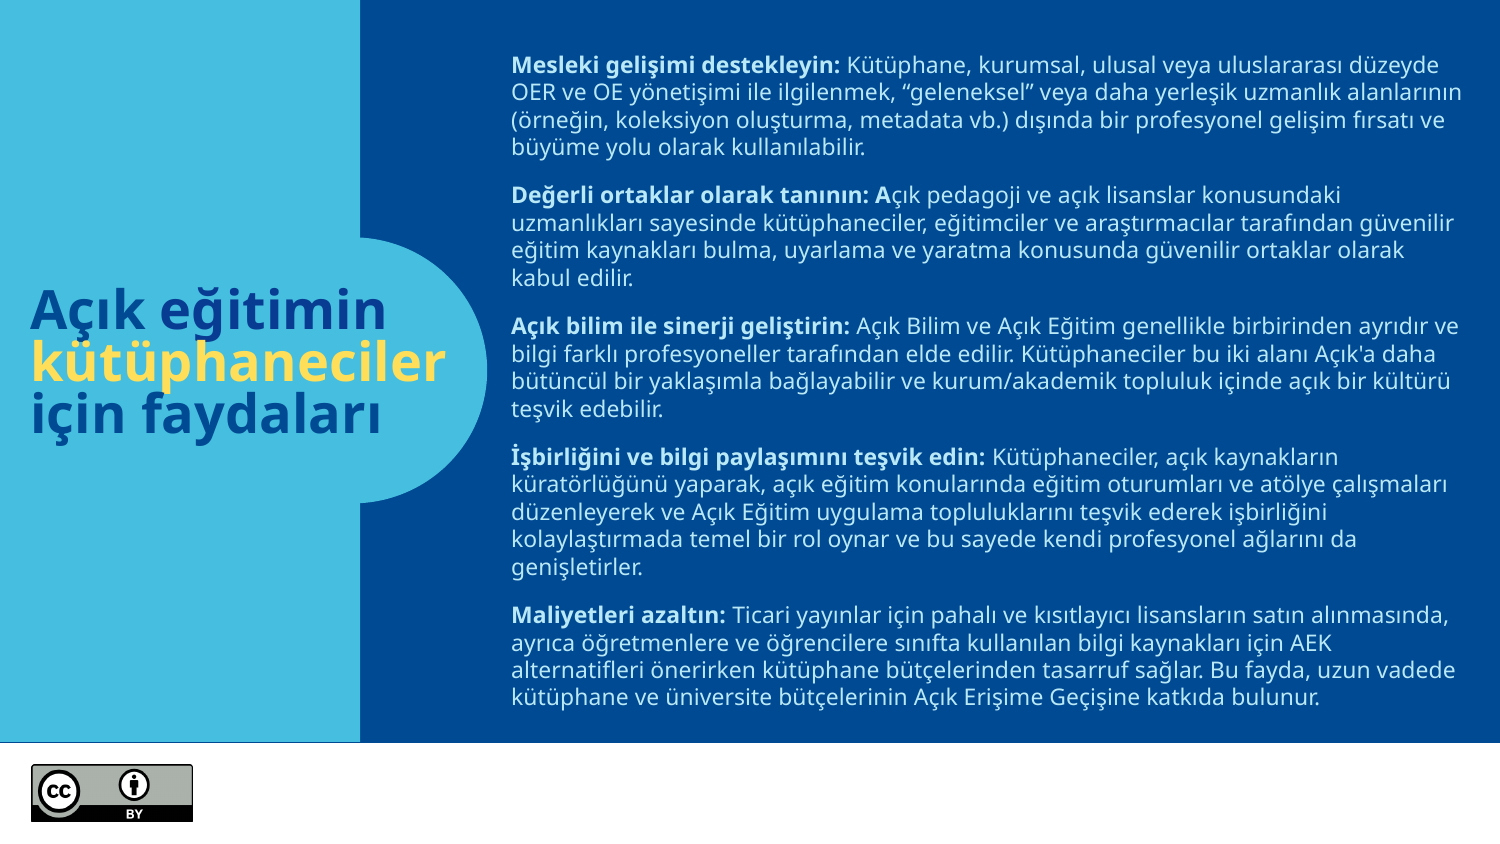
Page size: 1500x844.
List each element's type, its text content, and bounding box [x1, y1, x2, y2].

text_box [252, 459, 453, 504]
text_box Açık eğitimin kütüphaneciler için faydaları [15, 273, 465, 459]
text_box Mesleki gelişimi destekleyin: Kütüphane, kurumsal, ulusal veya uluslararası düzeyde OER ve OE yönetişimi ile ilgilenmek, “geleneksel” veya daha yerleşik uzmanlık alanlarının (örneğin, koleksiyon oluşturma, metadata vb.) dışında bir profesyonel gelişim fırsatı ve büyüme yolu olarak kullanılabilir. Değerli ortaklar olarak tanının: Açık pedagoji ve açık lisanslar konusundaki uzmanlıkları sayesinde kütüphaneciler, eğitimciler ve araştırmacılar tarafından güvenilir eğitim kaynakları bulma, uyarlama ve yaratma konusunda güvenilir ortaklar olarak kabul edilir. Açık bilim ile sinerji geliştirin: Açık Bilim ve Açık Eğitim genellikle birbirinden ayrıdır ve bilgi farklı profesyoneller tarafından elde edilir. Kütüphaneciler bu iki alanı Açık'a daha bütüncül bir yaklaşımla bağlayabilir ve kurum/akademik topluluk içinde açık bir kültürü teşvik edebilir. İşbirliğini ve bilgi paylaşımını teşvik edin: Kütüphaneciler, açık kaynakların küratörlüğünü yaparak, açık eğitim konularında eğitim oturumları ve atölye çalışmaları düzenleyerek ve Açık Eğitim uygulama topluluklarını teşvik ederek işbirliğini kolaylaştırmada temel bir rol oynar ve bu sayede kendi profesyonel ağlarını da genişletirler. Maliyetleri azaltın: Ticari yayınlar için pahalı ve kısıtlayıcı lisansların satın alınmasında, ayrıca öğretmenlere ve öğrencilere sınıfta kullanılan bilgi kaynakları için AEK alternatifleri önerirken kütüphane bütçelerinden tasarruf sağlar. Bu fayda, uzun vadede kütüphane ve üniversite bütçelerinin Açık Erişime Geçişine katkıda bulunur. [496, 35, 1485, 726]
text_box [260, 237, 445, 273]
text_box [465, 297, 488, 444]
text_box [0, 0, 361, 742]
picture [31, 764, 193, 822]
text_box [0, 750, 1500, 844]
